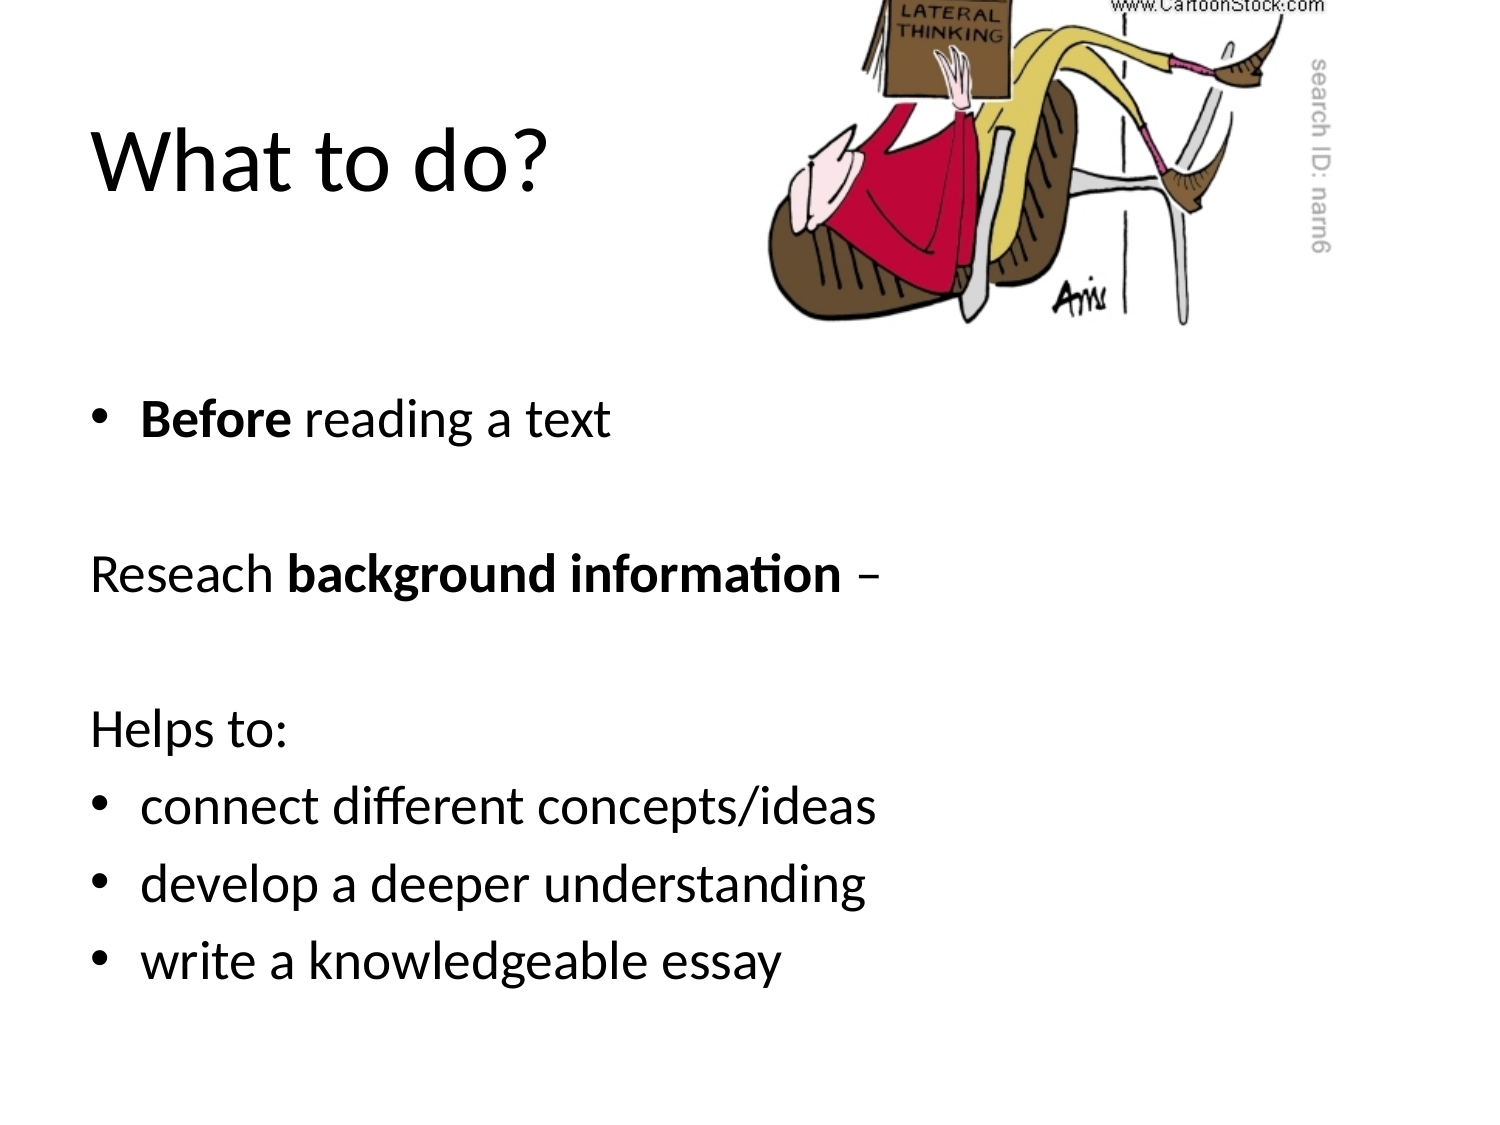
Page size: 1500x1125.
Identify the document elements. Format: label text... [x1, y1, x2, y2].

picture [714, 0, 1333, 376]
title What to do? [75, 45, 686, 374]
list Before reading a text Reseach background information – Helps to: connect different concepts/ideas develop a deeper understanding write a knowledgeable essay [75, 374, 1425, 1005]
